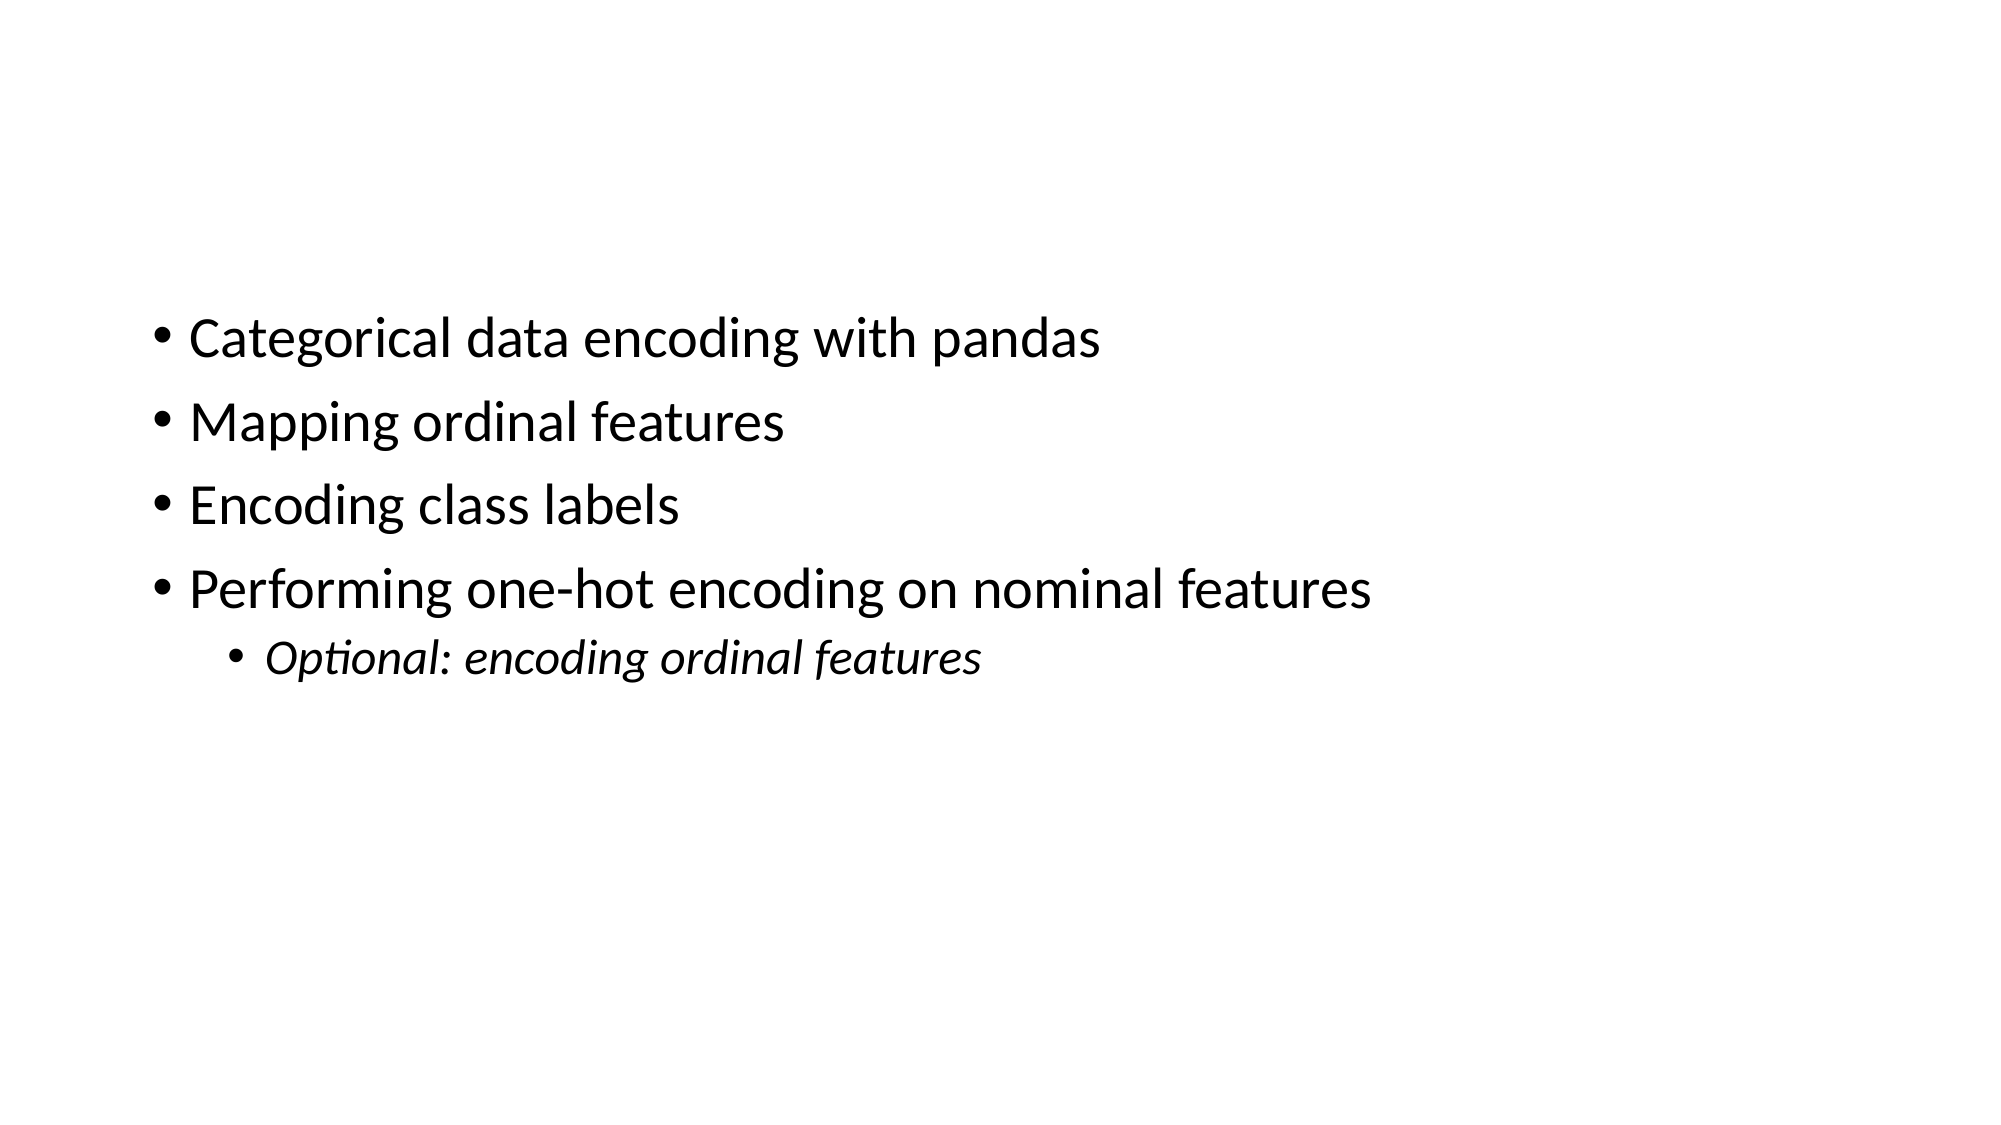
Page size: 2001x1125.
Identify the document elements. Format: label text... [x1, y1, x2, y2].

list Categorical data encoding with pandas Mapping ordinal features Encoding class labels Performing one-hot encoding on nominal features Optional: encoding ordinal features [137, 299, 1863, 1014]
